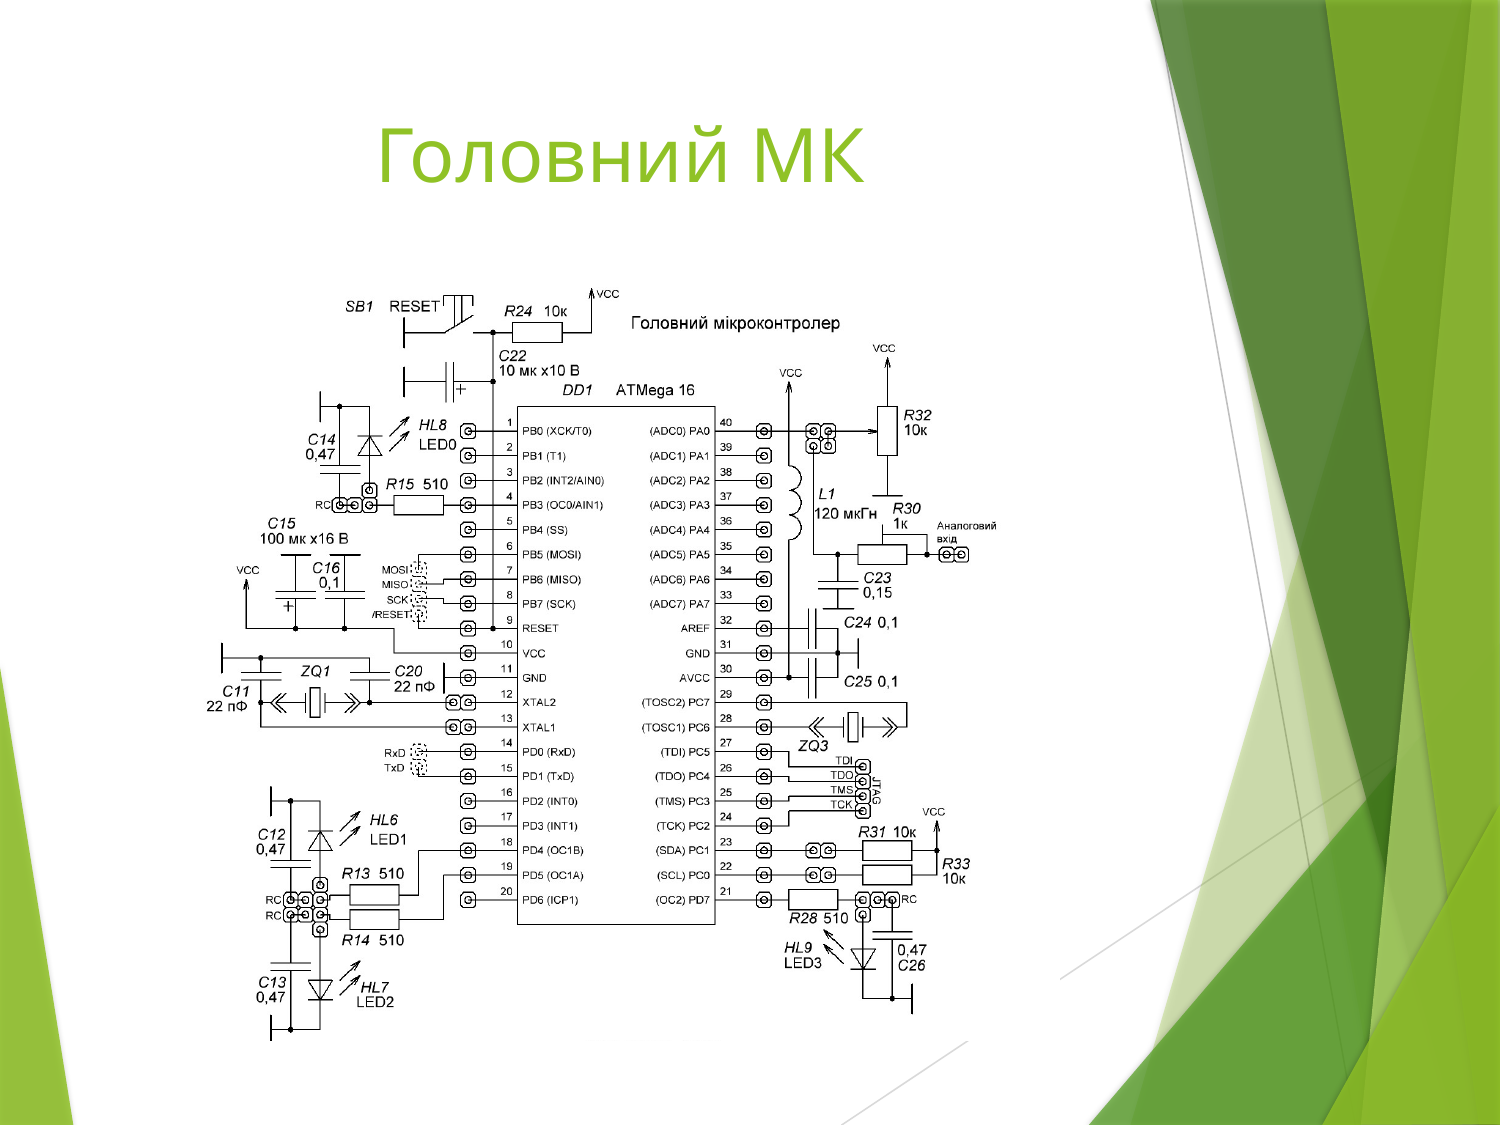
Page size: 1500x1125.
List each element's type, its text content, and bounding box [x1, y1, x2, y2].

picture [158, 266, 1061, 1042]
title Головний МК [99, 99, 1142, 317]
